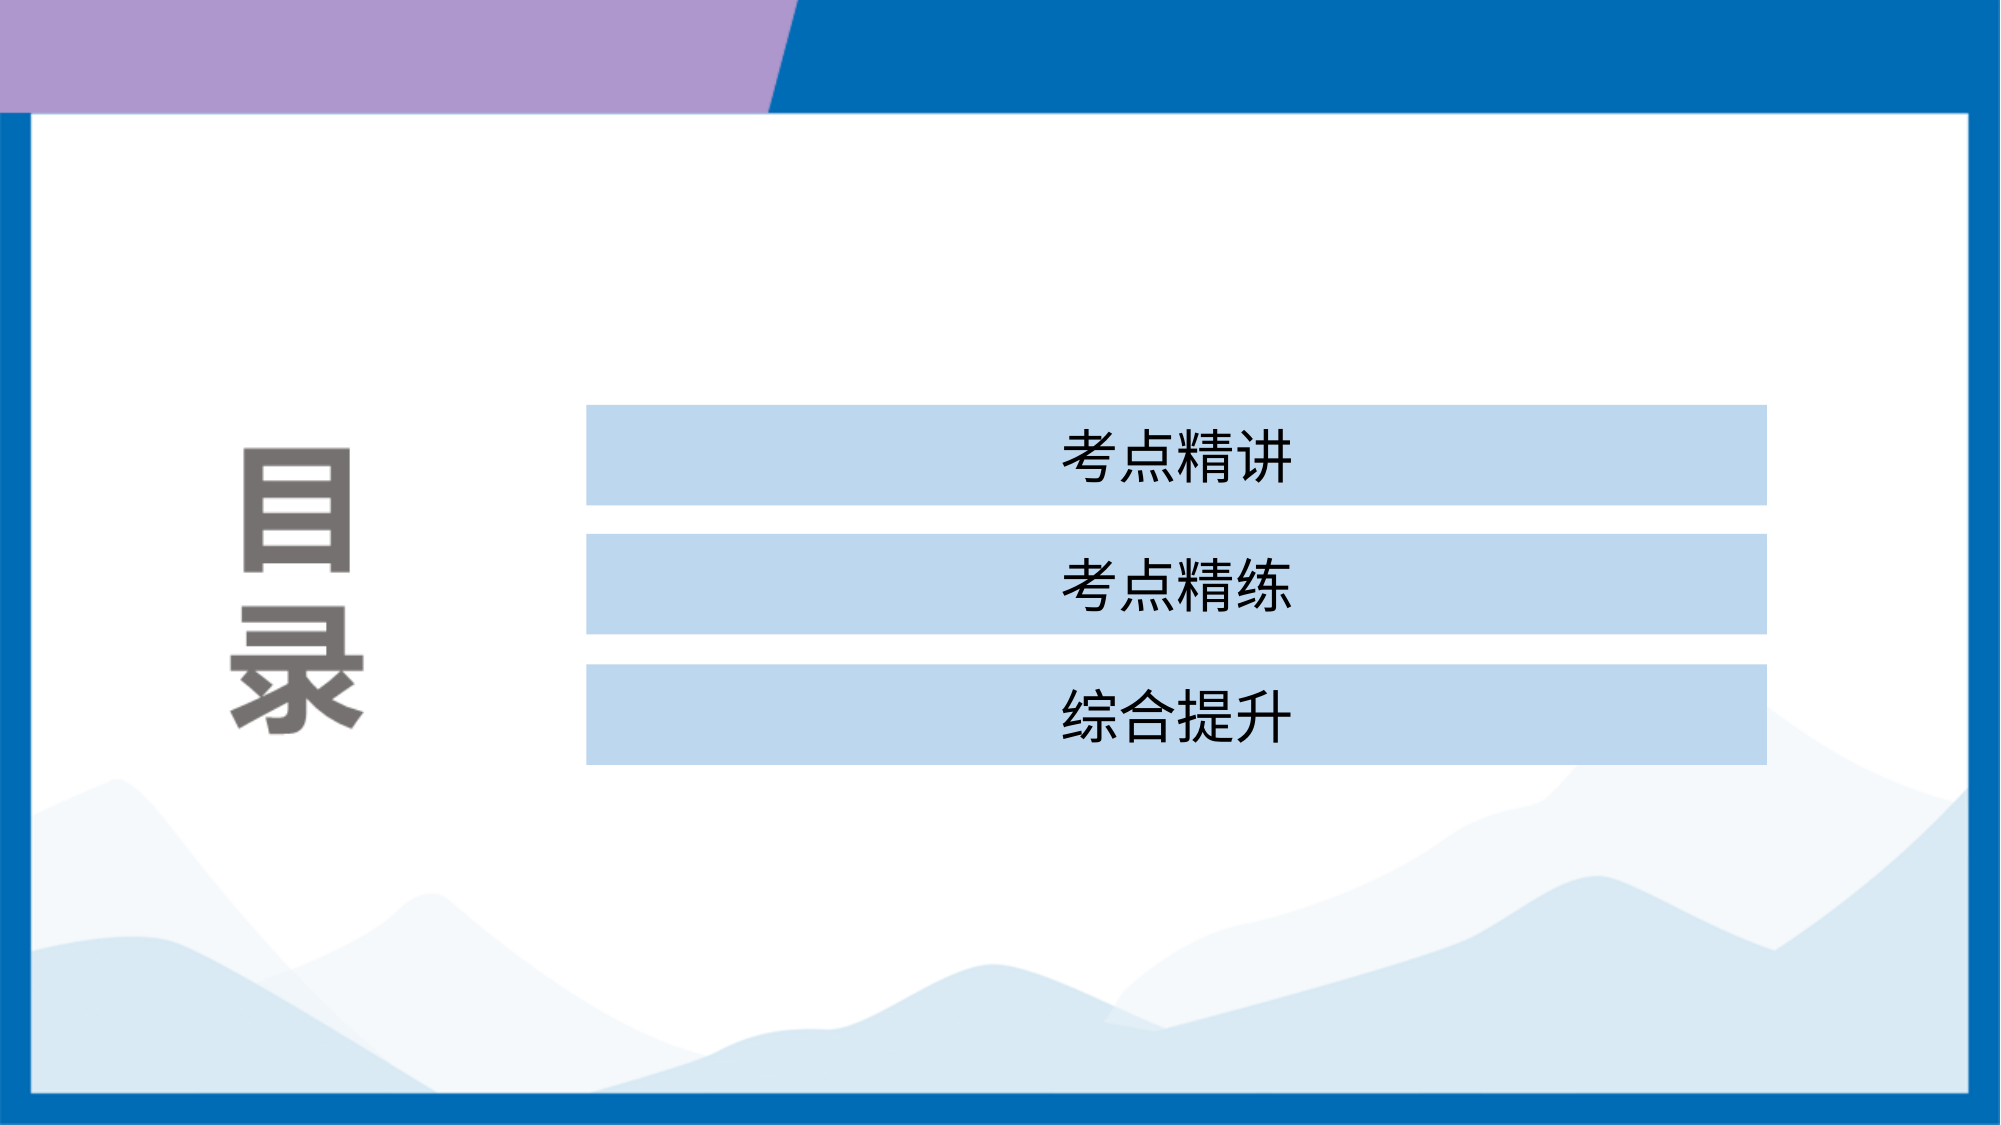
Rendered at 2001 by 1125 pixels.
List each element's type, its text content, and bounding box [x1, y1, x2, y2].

text_box 综合提升 [586, 664, 1767, 765]
text_box 考点精练 [586, 533, 1767, 635]
picture [0, 0, 2000, 1125]
text_box 考点精讲 [586, 404, 1767, 506]
